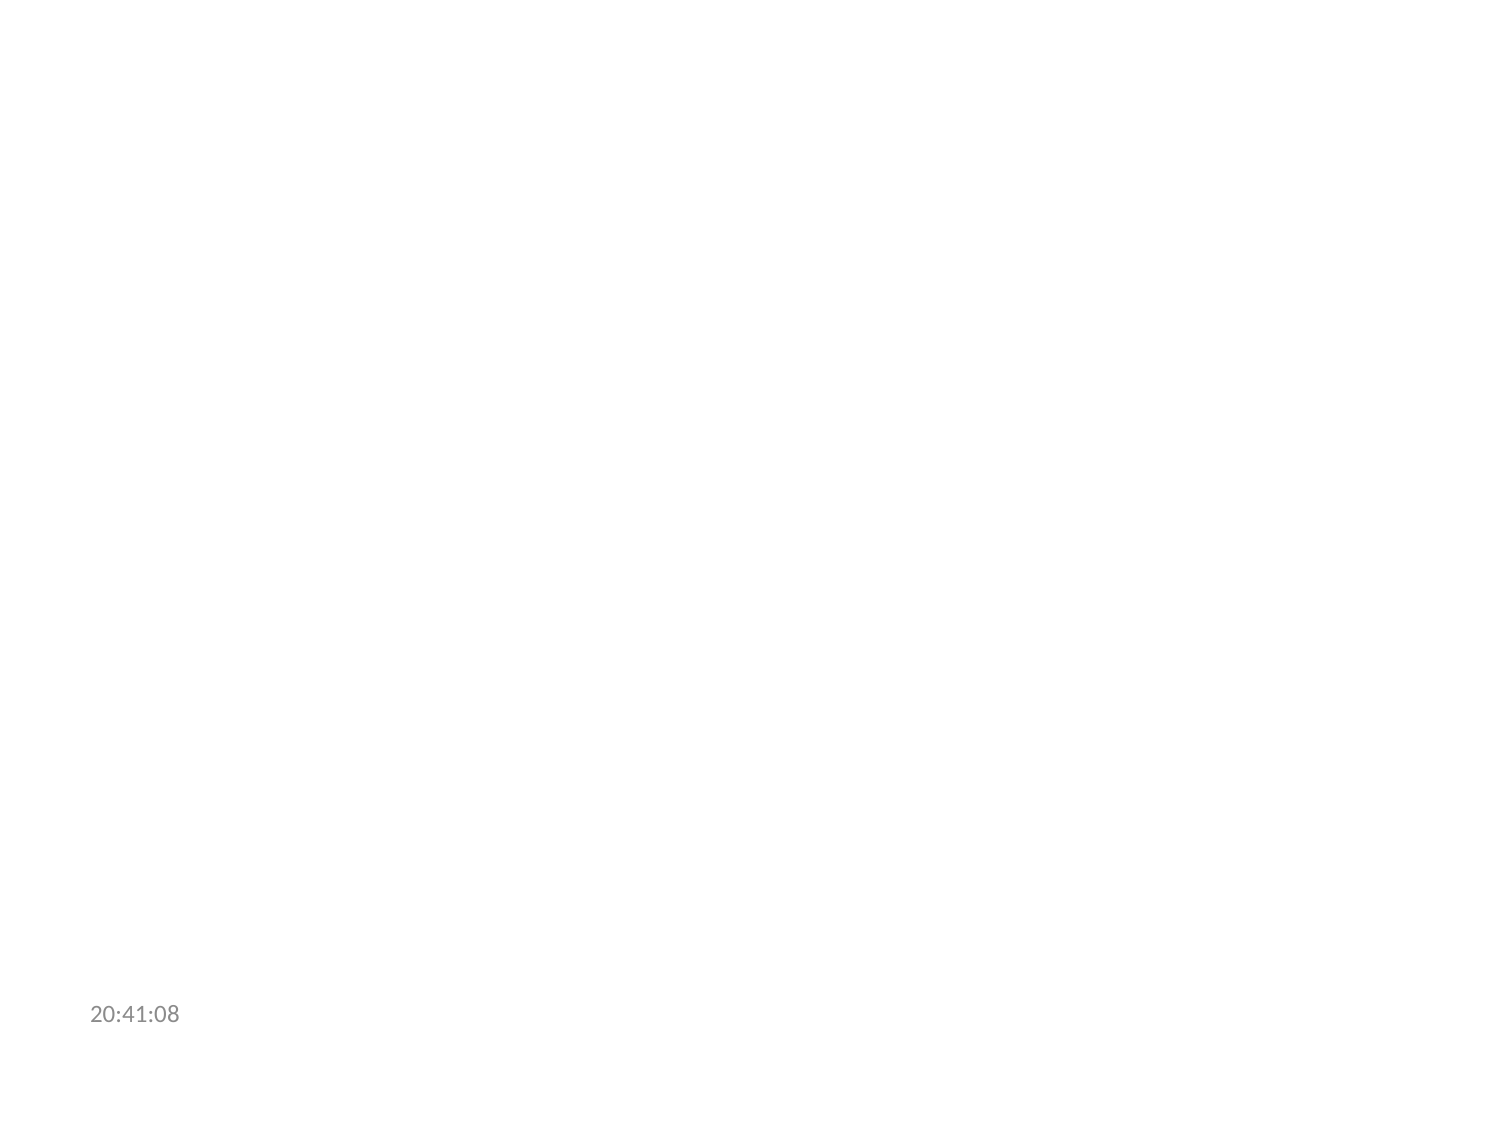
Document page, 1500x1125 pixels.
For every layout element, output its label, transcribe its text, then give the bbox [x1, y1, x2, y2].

text_box 15:35:09 [75, 982, 425, 1043]
